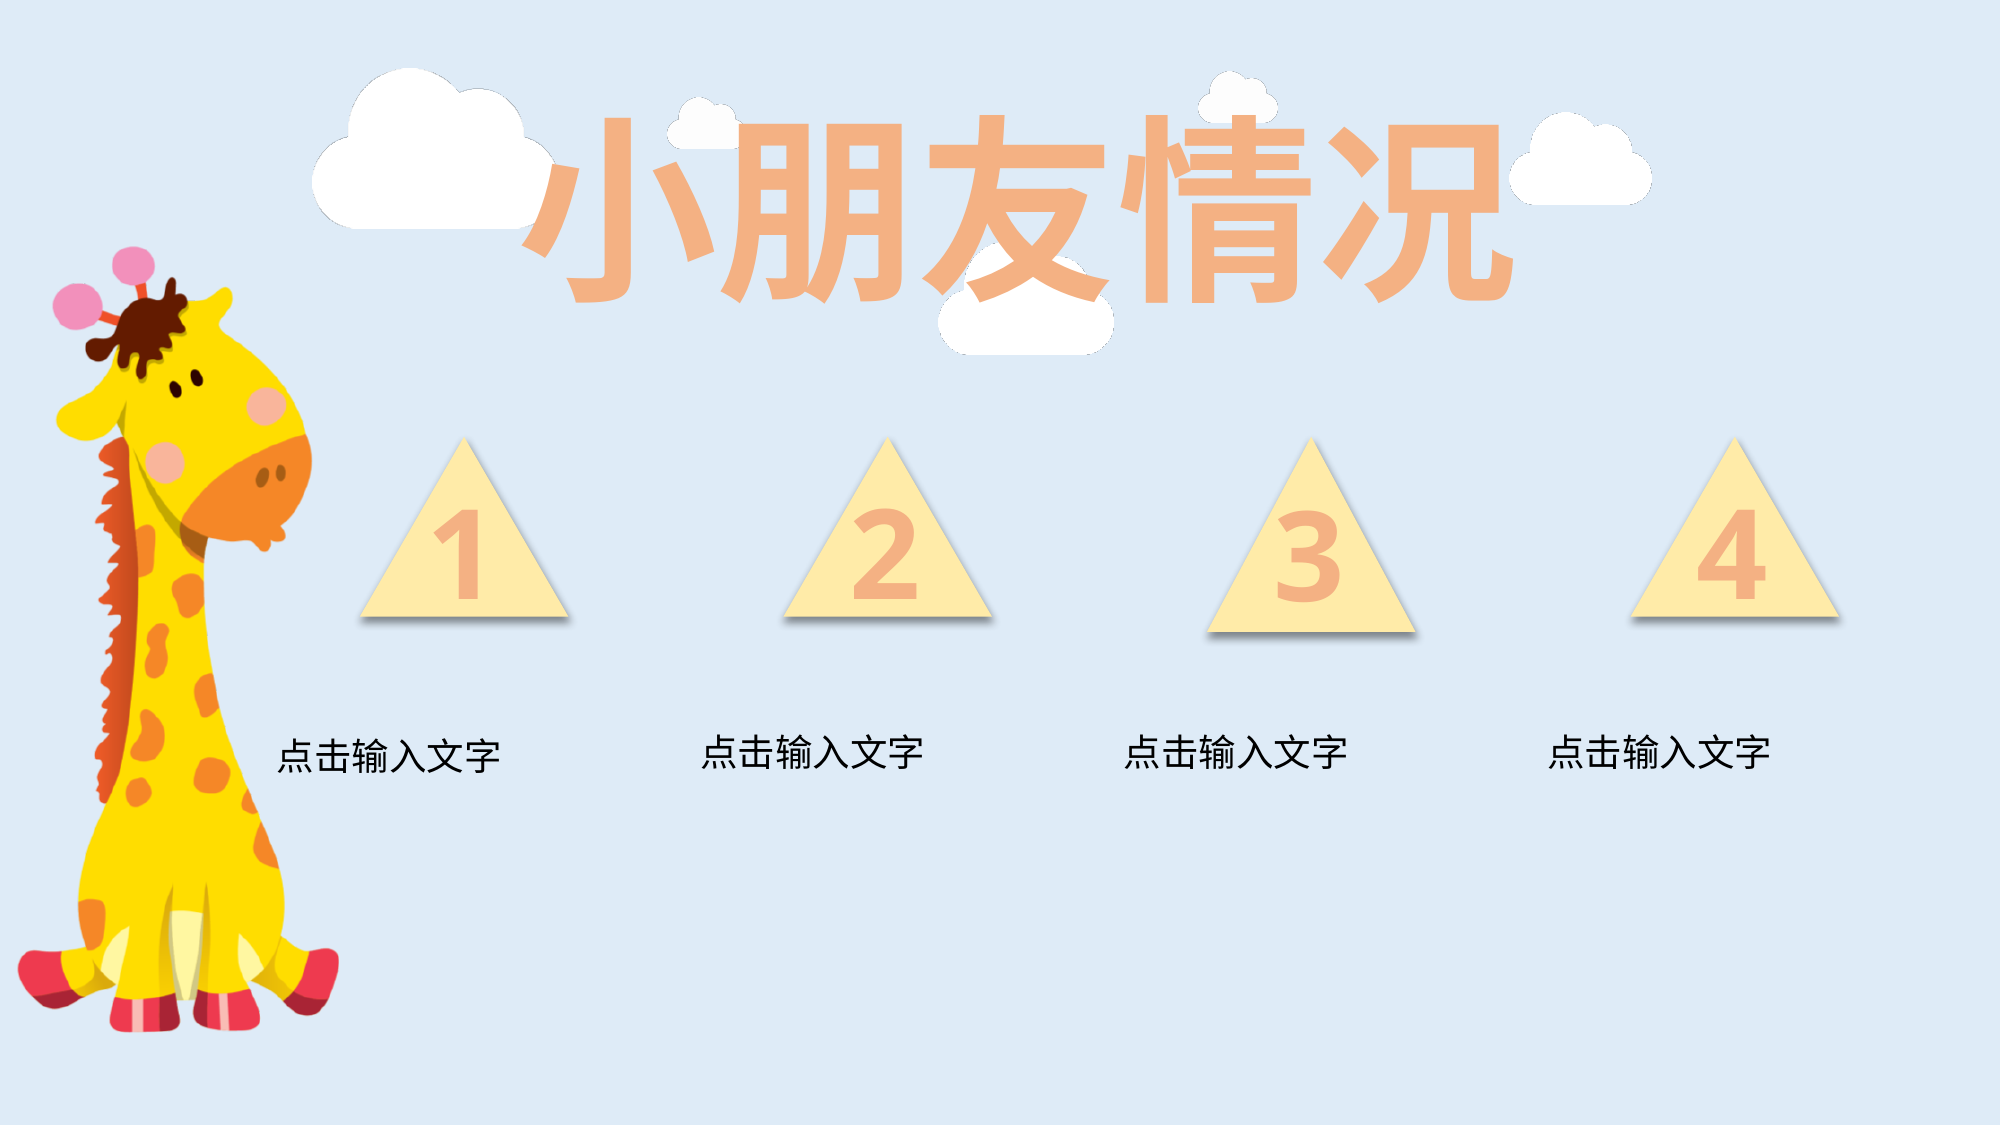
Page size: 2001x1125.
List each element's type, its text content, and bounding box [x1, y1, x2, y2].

picture [1509, 112, 1652, 205]
picture [938, 241, 1114, 355]
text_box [684, 436, 992, 783]
picture [0, 68, 559, 1049]
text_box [347, 436, 569, 786]
text_box 小朋友情况 [502, 78, 1652, 333]
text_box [1531, 436, 1840, 783]
picture [667, 97, 747, 149]
picture [1198, 71, 1278, 123]
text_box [1107, 436, 1416, 783]
